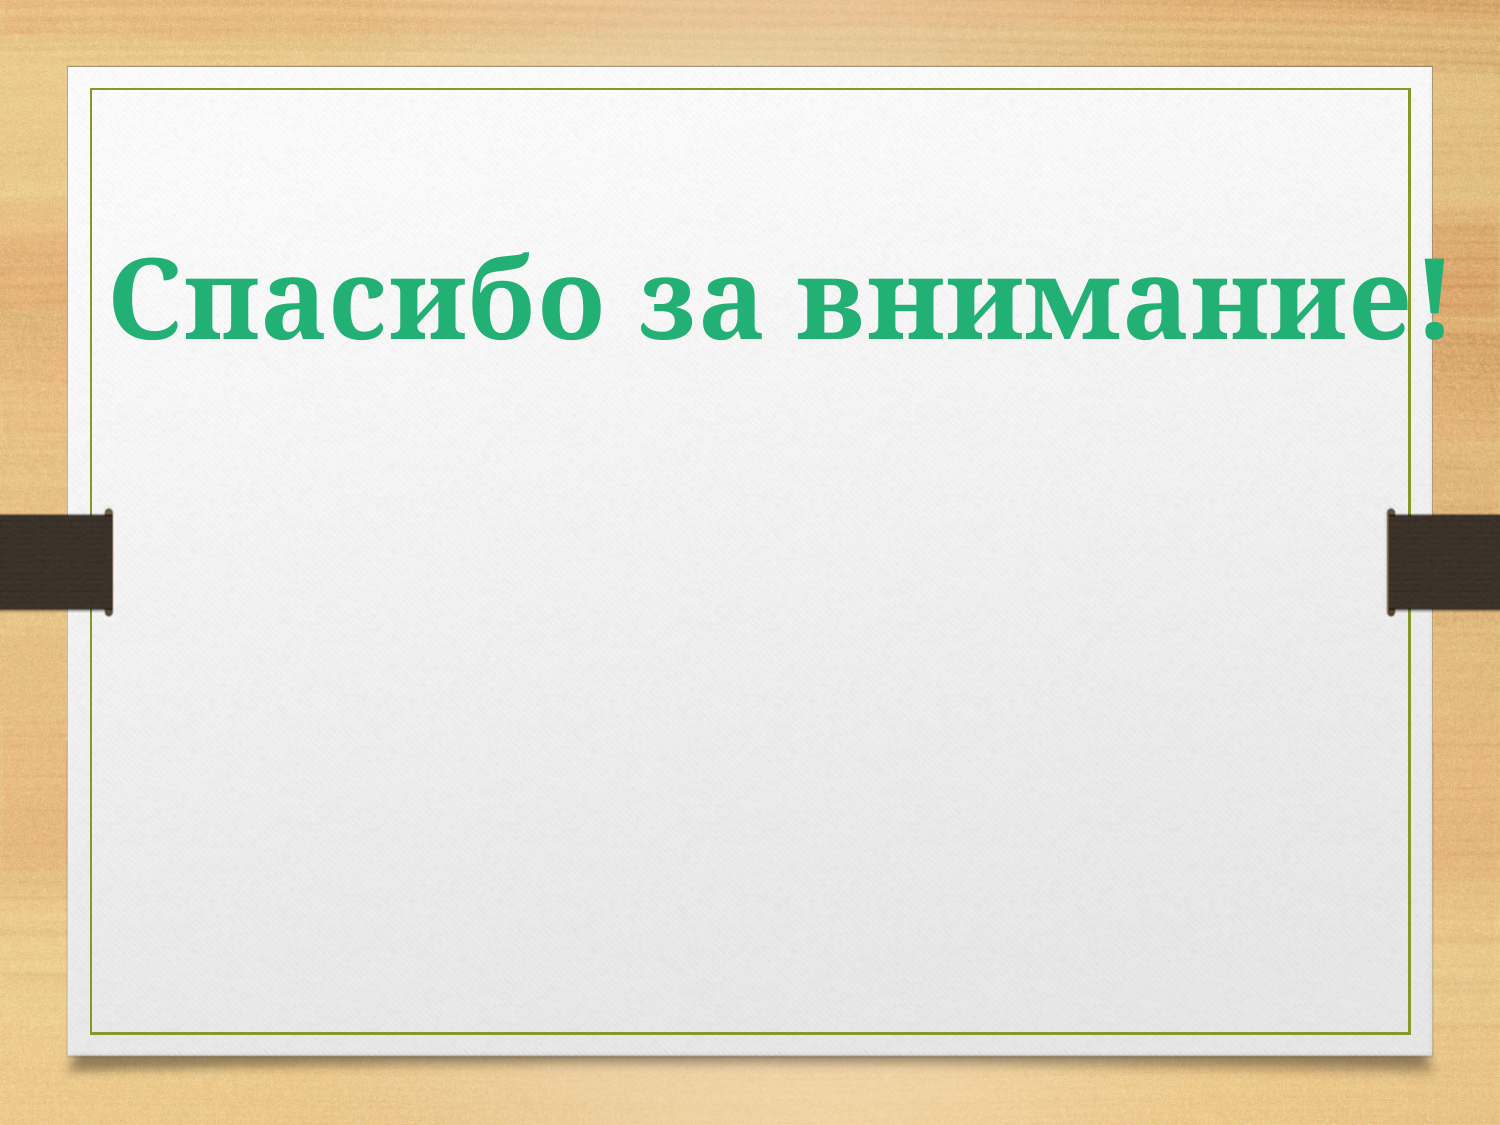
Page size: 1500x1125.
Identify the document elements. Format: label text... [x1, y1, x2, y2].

picture [0, 0, 1500, 1125]
text_box Спасибо за внимание! [93, 219, 1475, 370]
